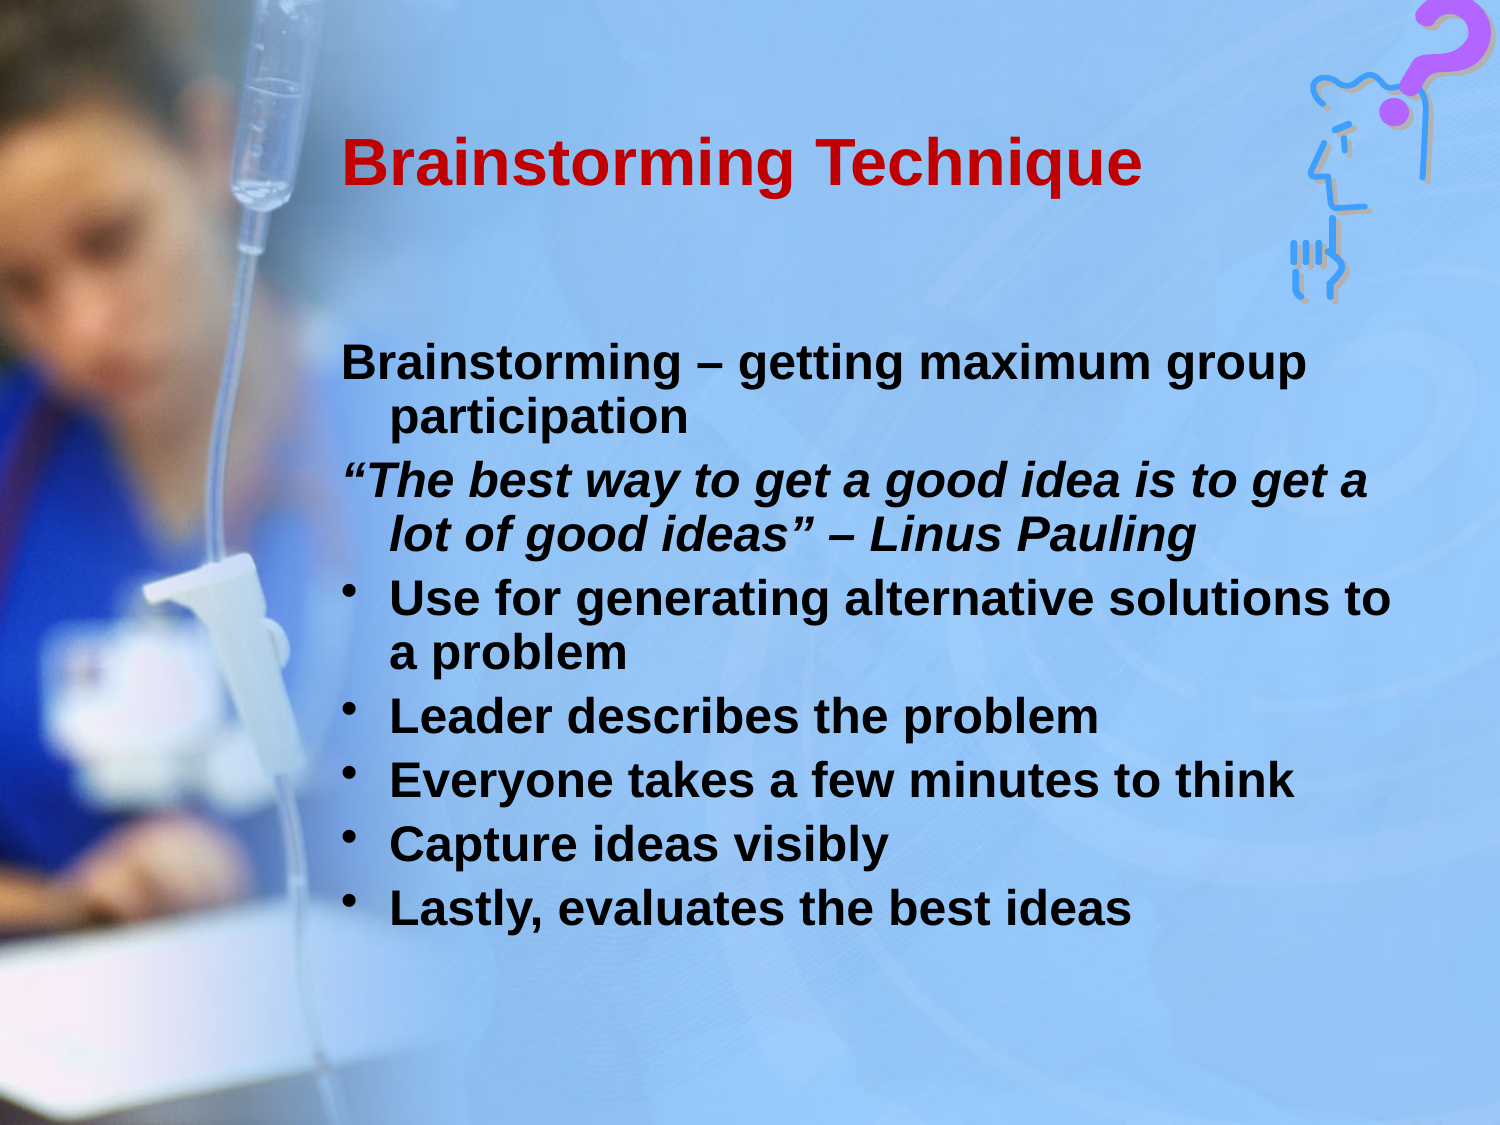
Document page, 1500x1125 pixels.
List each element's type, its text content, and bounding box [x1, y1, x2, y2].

text_box Brainstorming – getting maximum group participation “The best way to get a good idea is to get a lot of good ideas” – Linus Pauling Use for generating alternative solutions to a problem Leader describes the problem Everyone takes a few minutes to think Capture ideas visibly Lastly, evaluates the best ideas [326, 329, 1449, 1008]
picture [0, 0, 1500, 1125]
title Brainstorming Technique [307, 19, 1260, 207]
